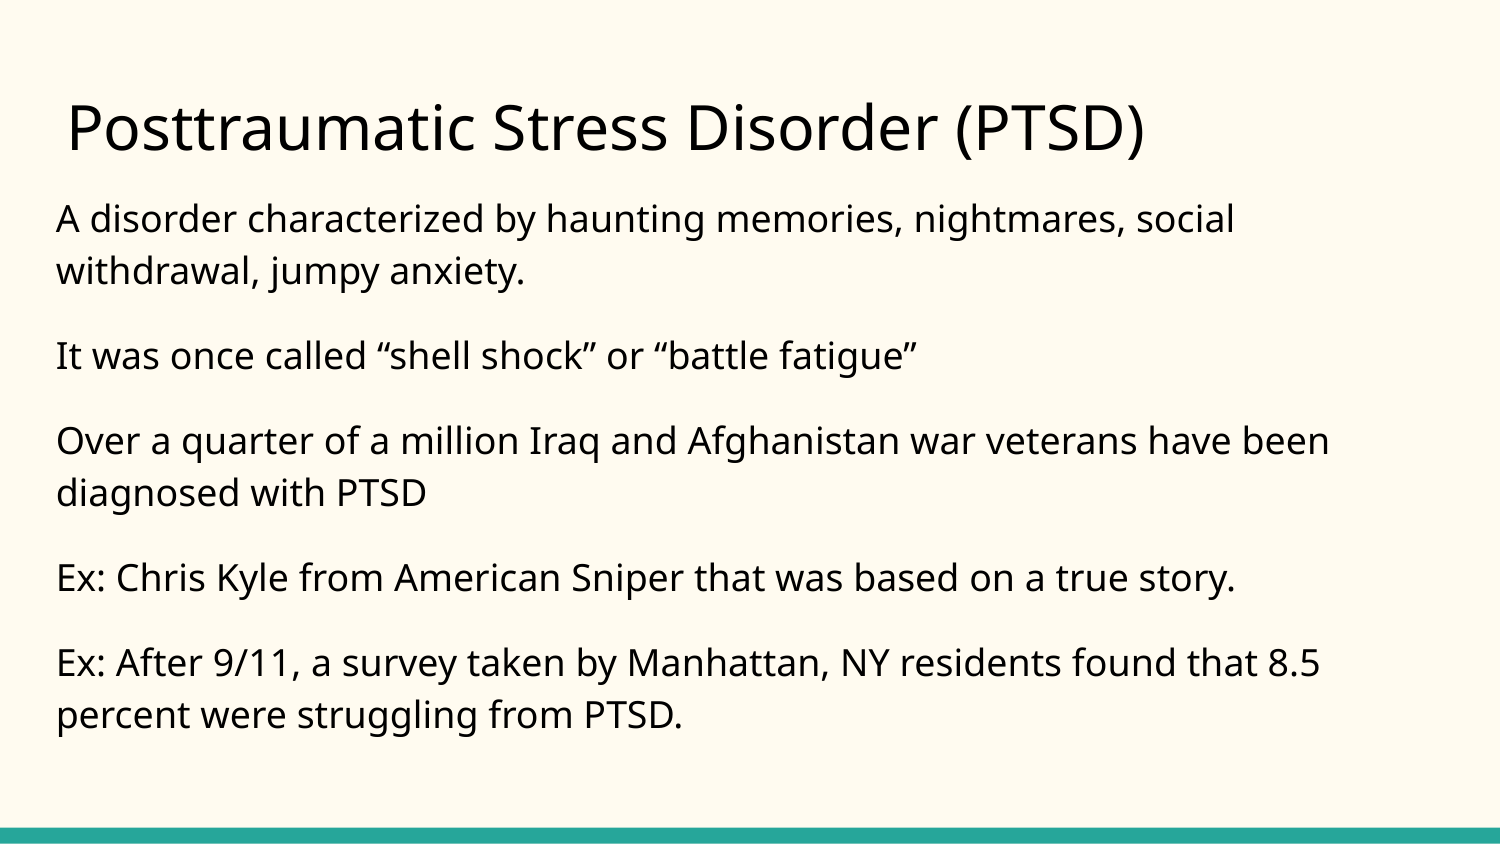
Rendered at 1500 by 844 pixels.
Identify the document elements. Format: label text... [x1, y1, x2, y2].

list A disorder characterized by haunting memories, nightmares, social withdrawal, jumpy anxiety. It was once called “shell shock” or “battle fatigue” Over a quarter of a million Iraq and Afghanistan war veterans have been diagnosed with PTSD Ex: Chris Kyle from American Sniper that was based on a true story. Ex: After 9/11, a survey taken by Manhattan, NY residents found that 8.5 percent were struggling from PTSD. [40, 173, 1439, 731]
title Posttraumatic Stress Disorder (PTSD) [51, 72, 1449, 174]
